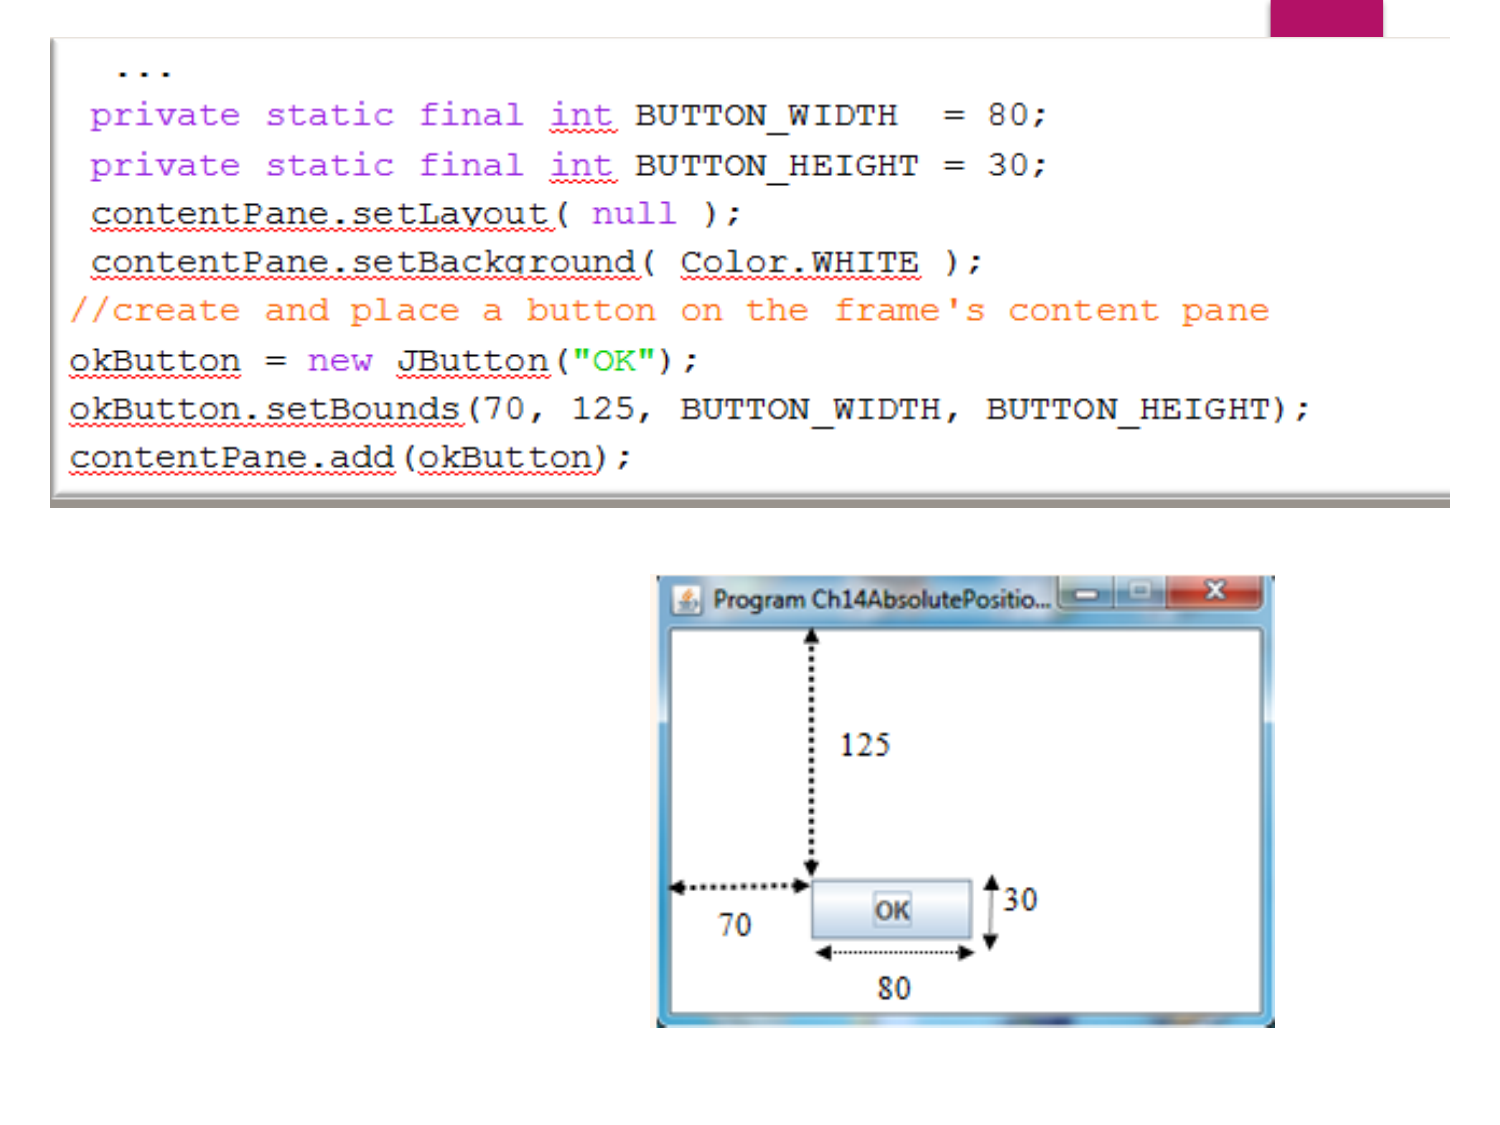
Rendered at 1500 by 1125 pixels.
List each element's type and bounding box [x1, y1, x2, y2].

picture [49, 37, 1451, 508]
picture [649, 574, 1275, 1028]
